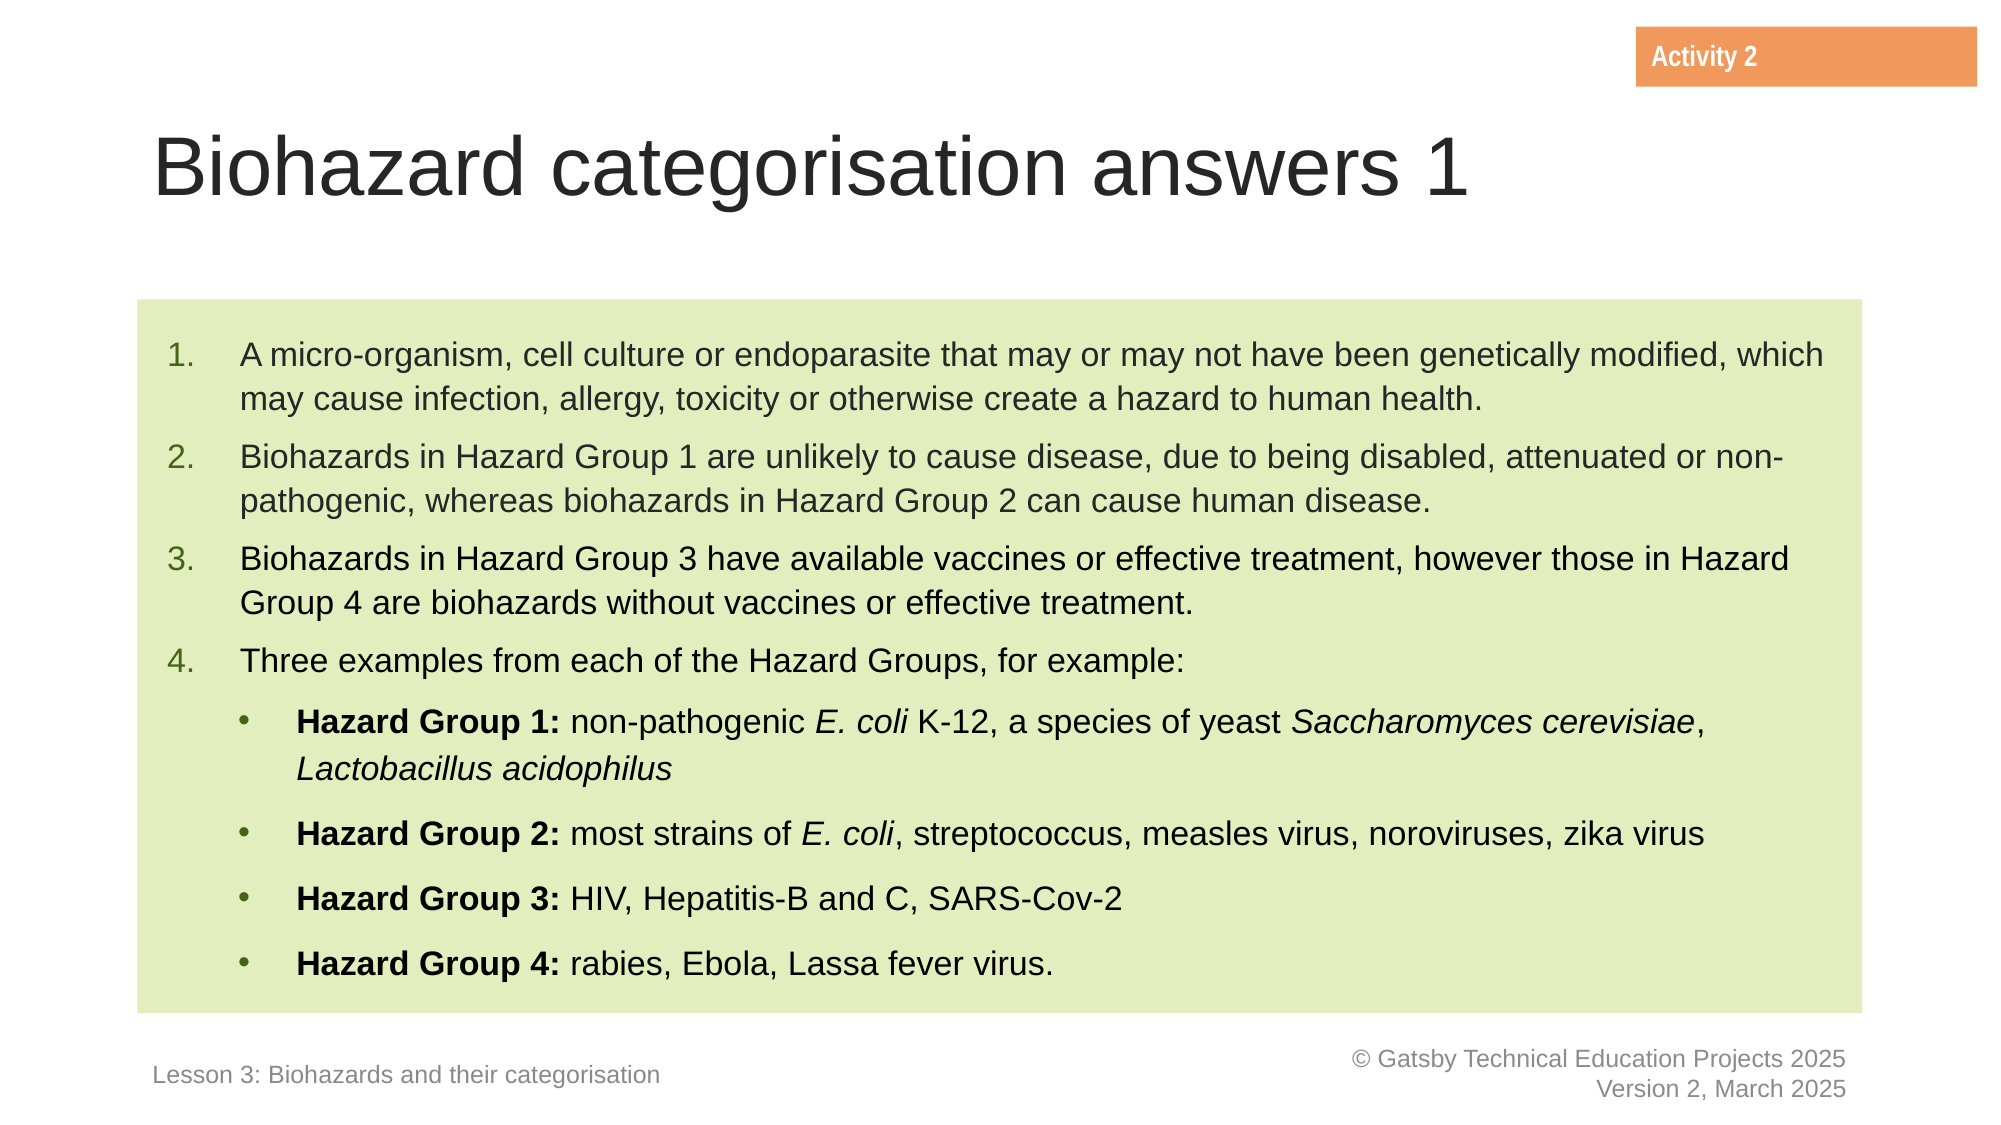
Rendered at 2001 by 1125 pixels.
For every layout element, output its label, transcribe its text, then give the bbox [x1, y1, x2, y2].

list Activity 2 [1636, 26, 1978, 87]
title Biohazard categorisation answers 1 [137, 59, 1863, 278]
list A micro-organism, cell culture or endoparasite that may or may not have been genetically modified, which may cause infection, allergy, toxicity or otherwise create a hazard to human health. Biohazards in Hazard Group 1 are unlikely to cause disease, due to being disabled, attenuated or non-pathogenic, whereas biohazards in Hazard Group 2 can cause human disease. Biohazards in Hazard Group 3 have available vaccines or effective treatment, however those in Hazard Group 4 are biohazards without vaccines or effective treatment. Three examples from each of the Hazard Groups, for example: Hazard Group 1: non-pathogenic E. coli K-12, a species of yeast Saccharomyces cerevisiae, Lactobacillus acidophilus Hazard Group 2: most strains of E. coli, streptococcus, measles virus, noroviruses, zika virus Hazard Group 3: HIV, Hepatitis-B and C, SARS-Cov-2 Hazard Group 4: rabies, Ebola, Lassa fever virus. [137, 299, 1863, 1014]
list Lesson 3: Biohazards and their categorisation [137, 1042, 829, 1103]
